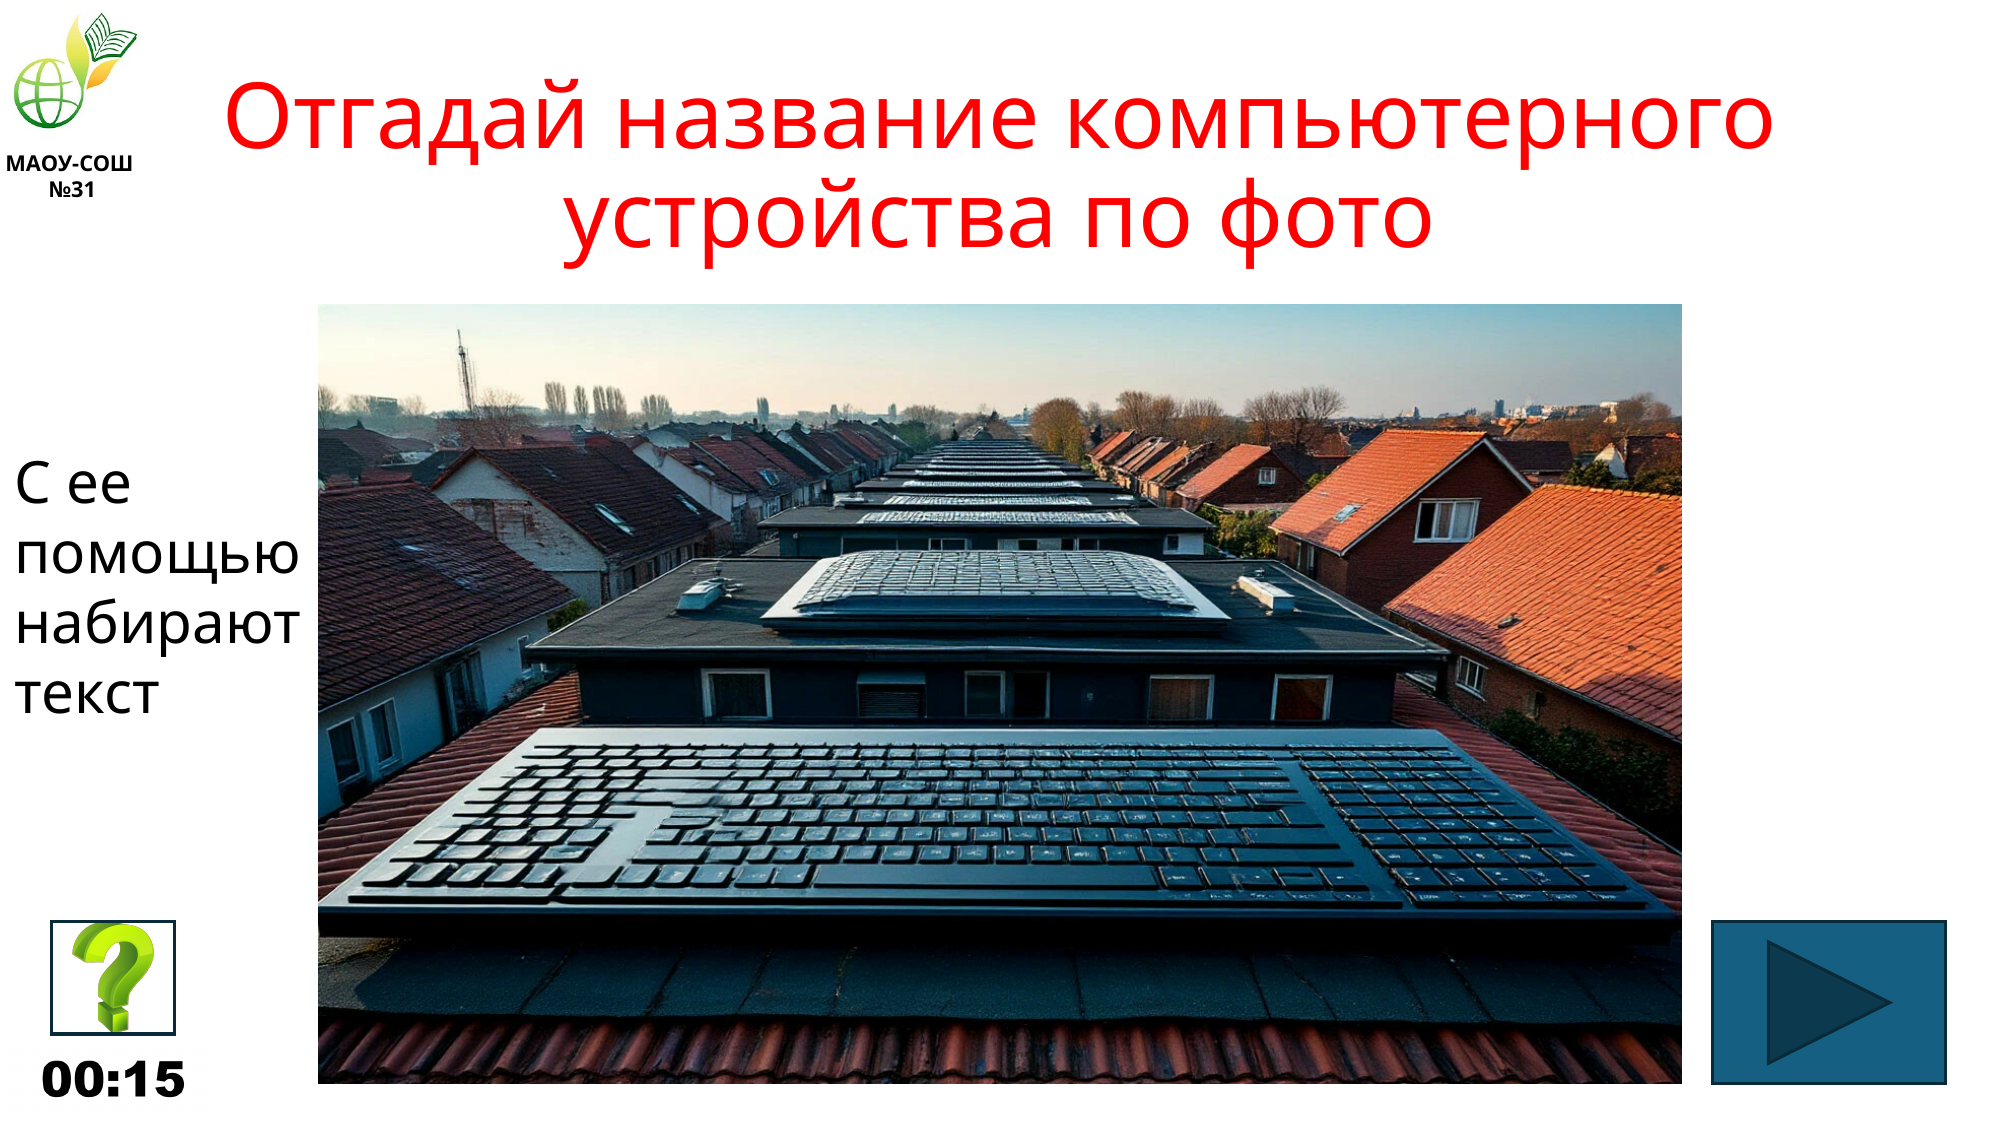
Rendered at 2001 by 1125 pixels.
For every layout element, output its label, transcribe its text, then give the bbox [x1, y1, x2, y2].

picture [0, 0, 145, 142]
text_box С ее помощью набирают текст [0, 437, 317, 733]
picture [4, 1039, 223, 1125]
text_box [1711, 920, 1947, 1085]
title Отгадай название компьютерного устройства по фото [137, 59, 1863, 278]
picture [317, 303, 1683, 1084]
text_box [50, 920, 176, 1036]
